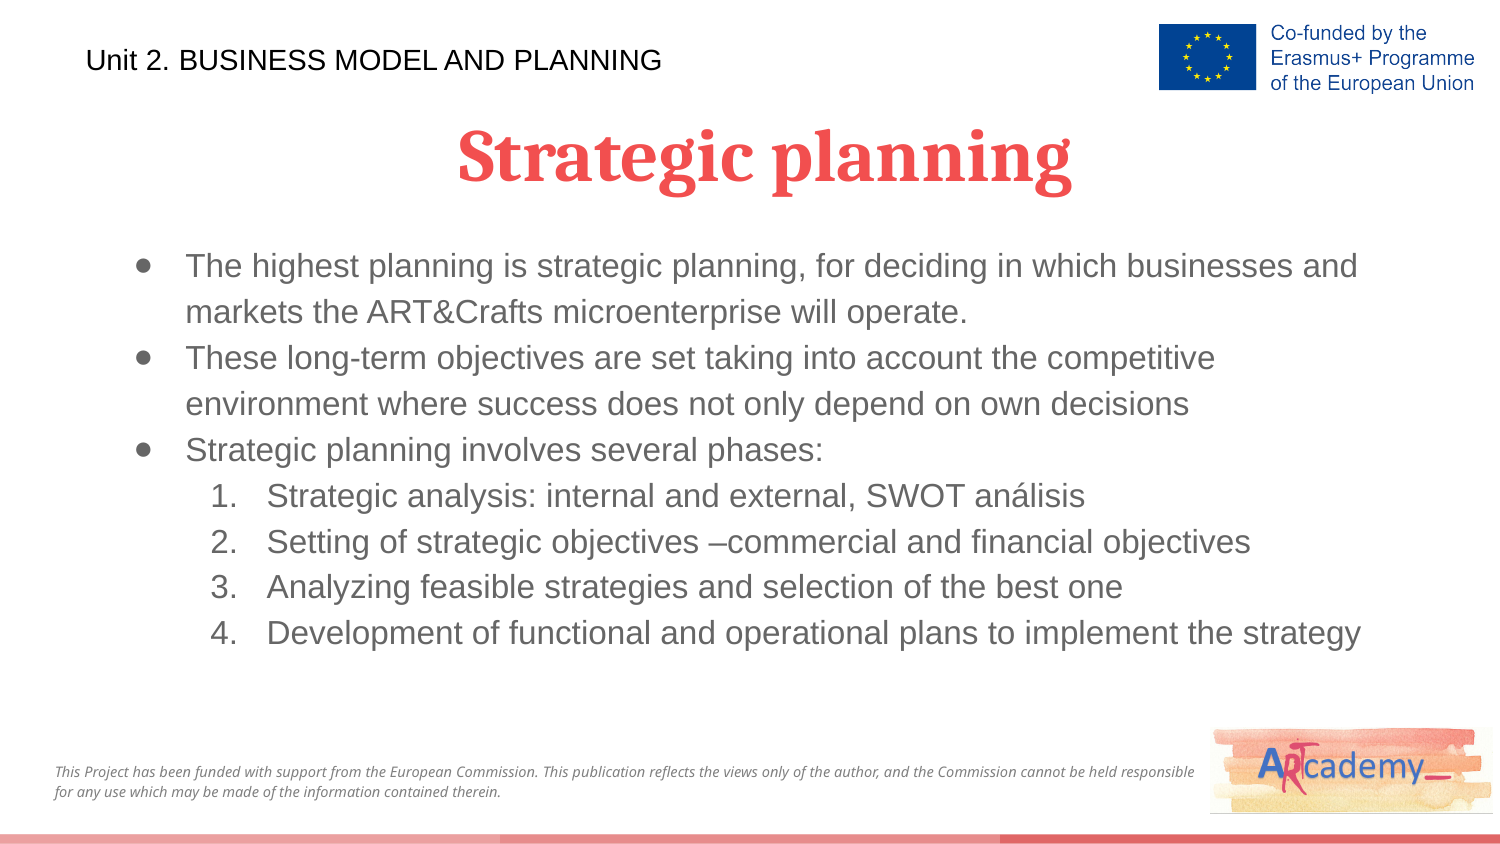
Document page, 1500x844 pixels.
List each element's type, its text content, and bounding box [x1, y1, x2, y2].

list The highest planning is strategic planning, for deciding in which businesses and markets the ART&Crafts microenterprise will operate. These long-term objectives are set taking into account the competitive environment where success does not only depend on own decisions Strategic planning involves several phases: Strategic analysis: internal and external, SWOT análisis Setting of strategic objectives –commercial and financial objectives Analyzing feasible strategies and selection of the best one Development of functional and operational plans to implement the strategy [95, 223, 1423, 723]
title Strategic planning [180, 4, 1352, 212]
picture [1210, 709, 1493, 844]
text_box This Project has been funded with support from the European Commission. This publication reflects the views only of the author, and the Commission cannot be held responsible for any use which may be made of the information contained therein. [39, 754, 1205, 799]
text_box Unit 2. BUSINESS MODEL AND PLANNING [70, 33, 750, 84]
picture [1158, 24, 1474, 94]
